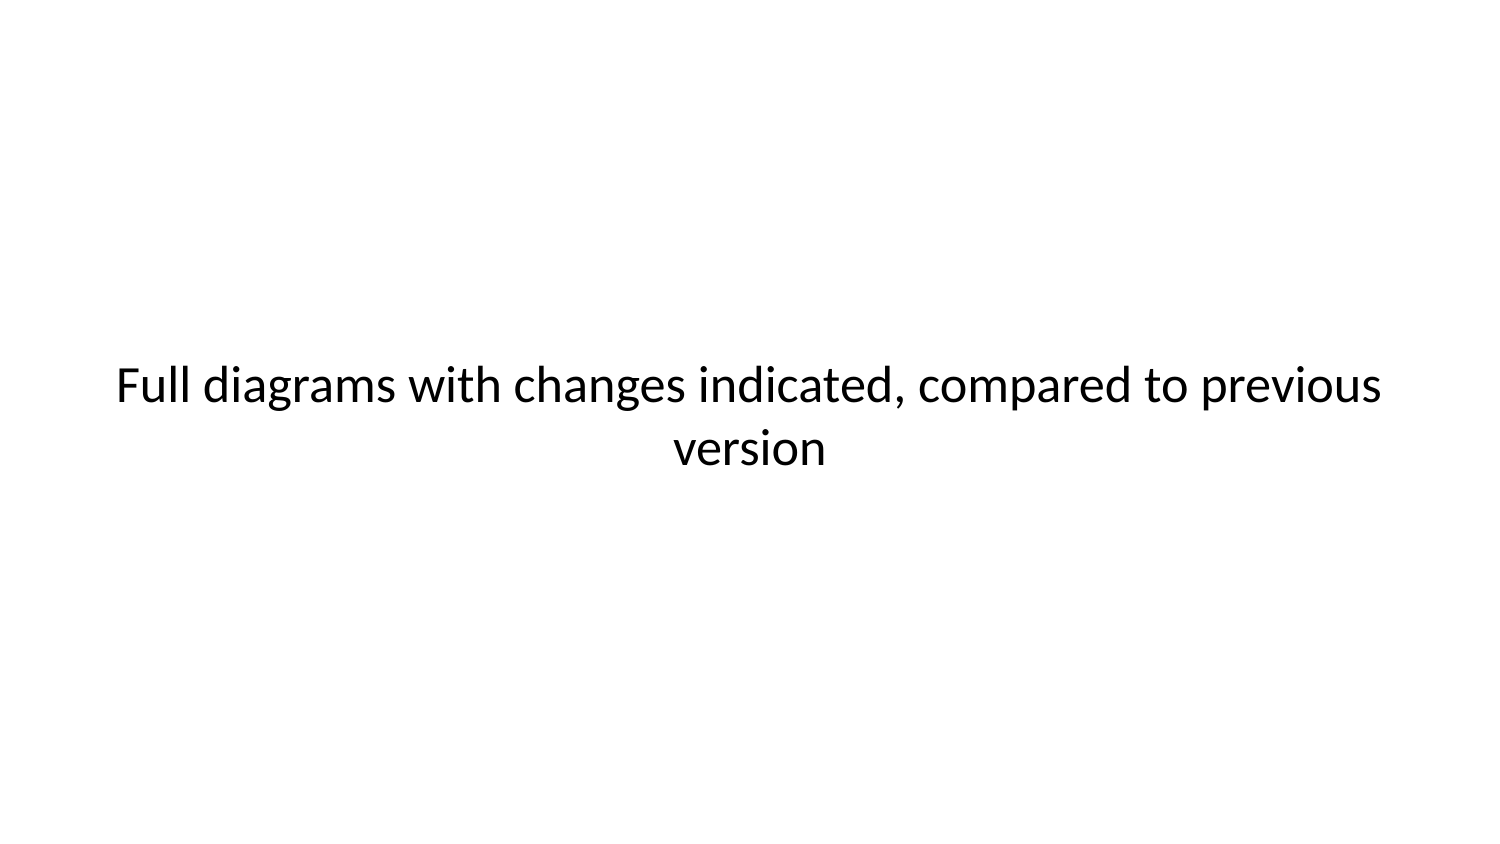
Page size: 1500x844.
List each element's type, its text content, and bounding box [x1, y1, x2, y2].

title Full diagrams with changes indicated, compared to previous version [75, 342, 1425, 484]
